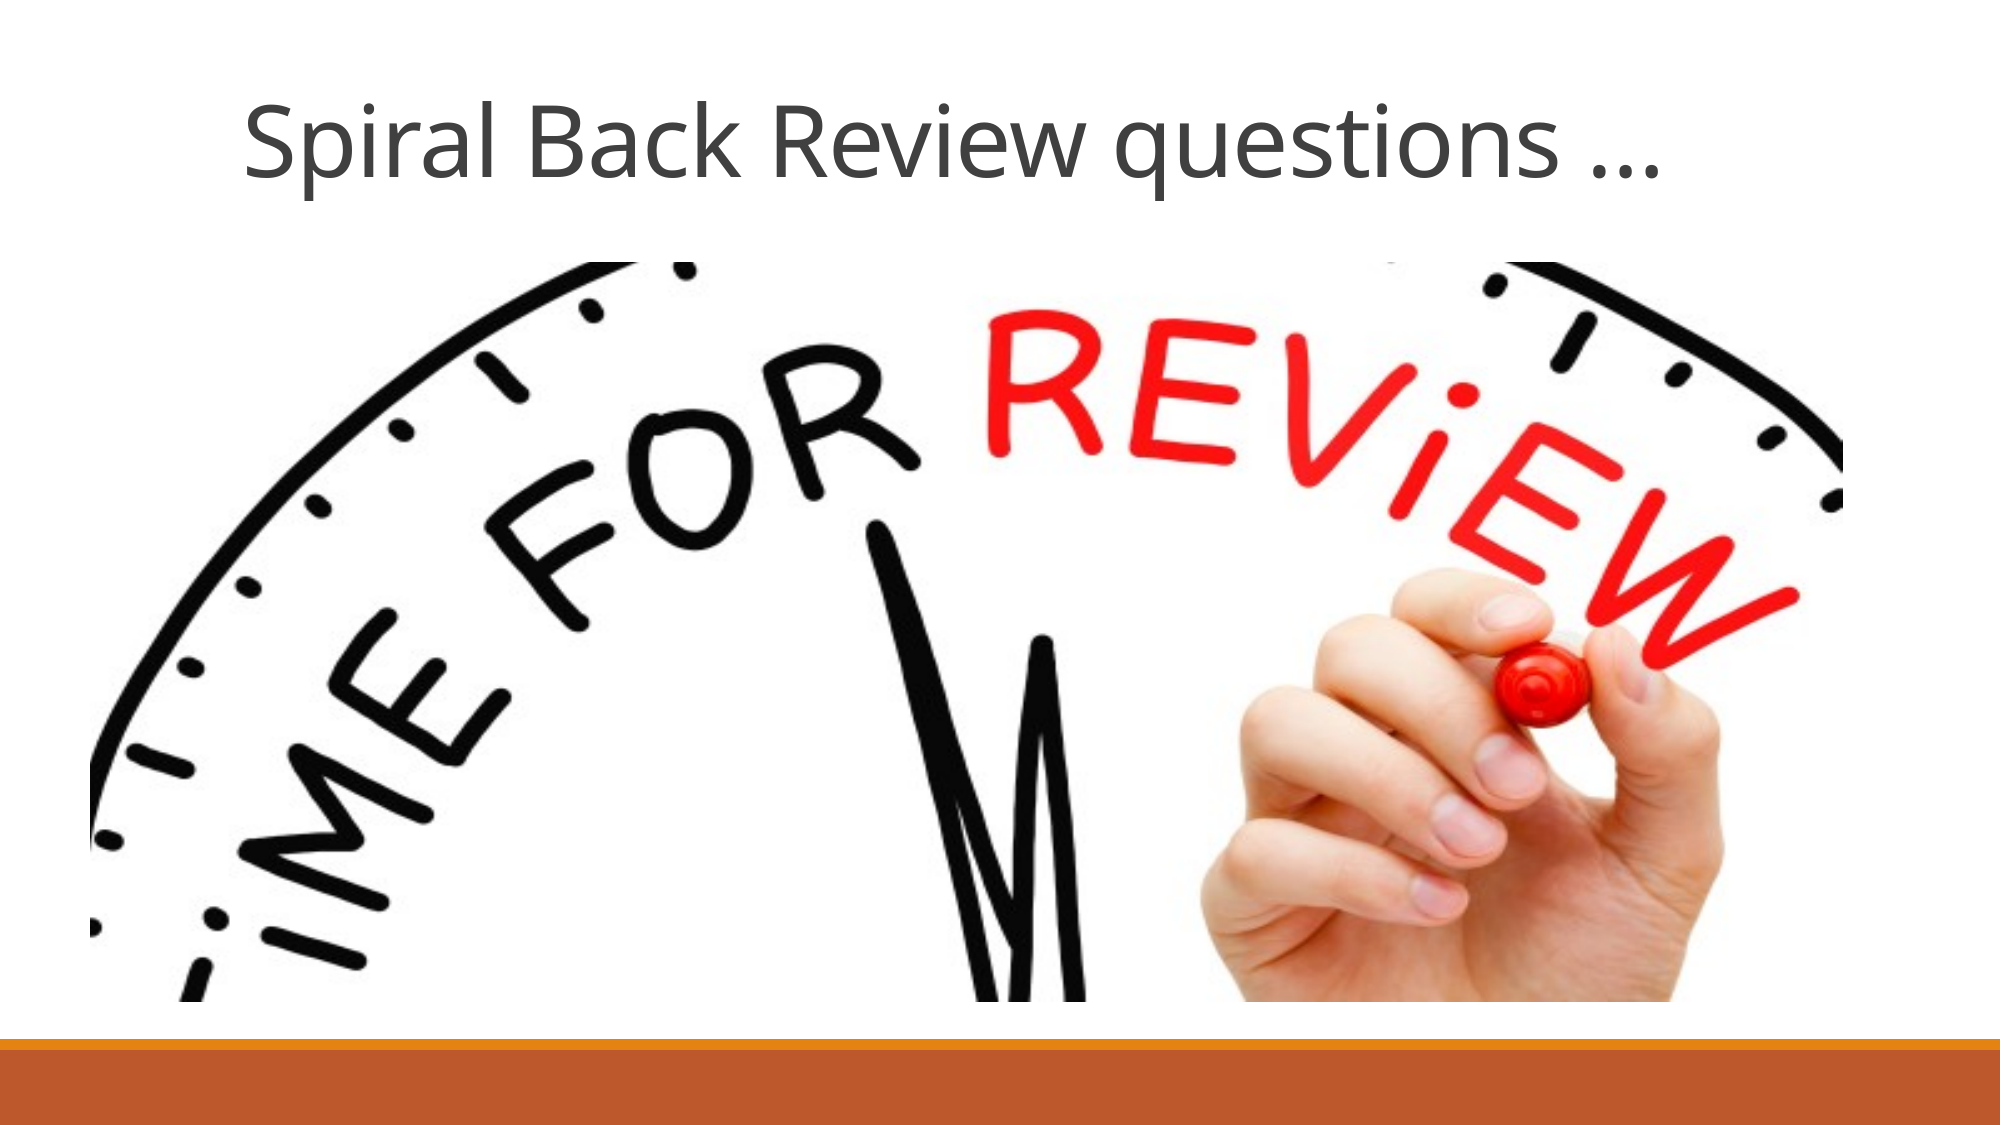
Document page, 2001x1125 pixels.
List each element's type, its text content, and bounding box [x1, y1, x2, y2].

title Spiral Back Review questions … [227, 33, 1752, 206]
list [90, 261, 1844, 1003]
